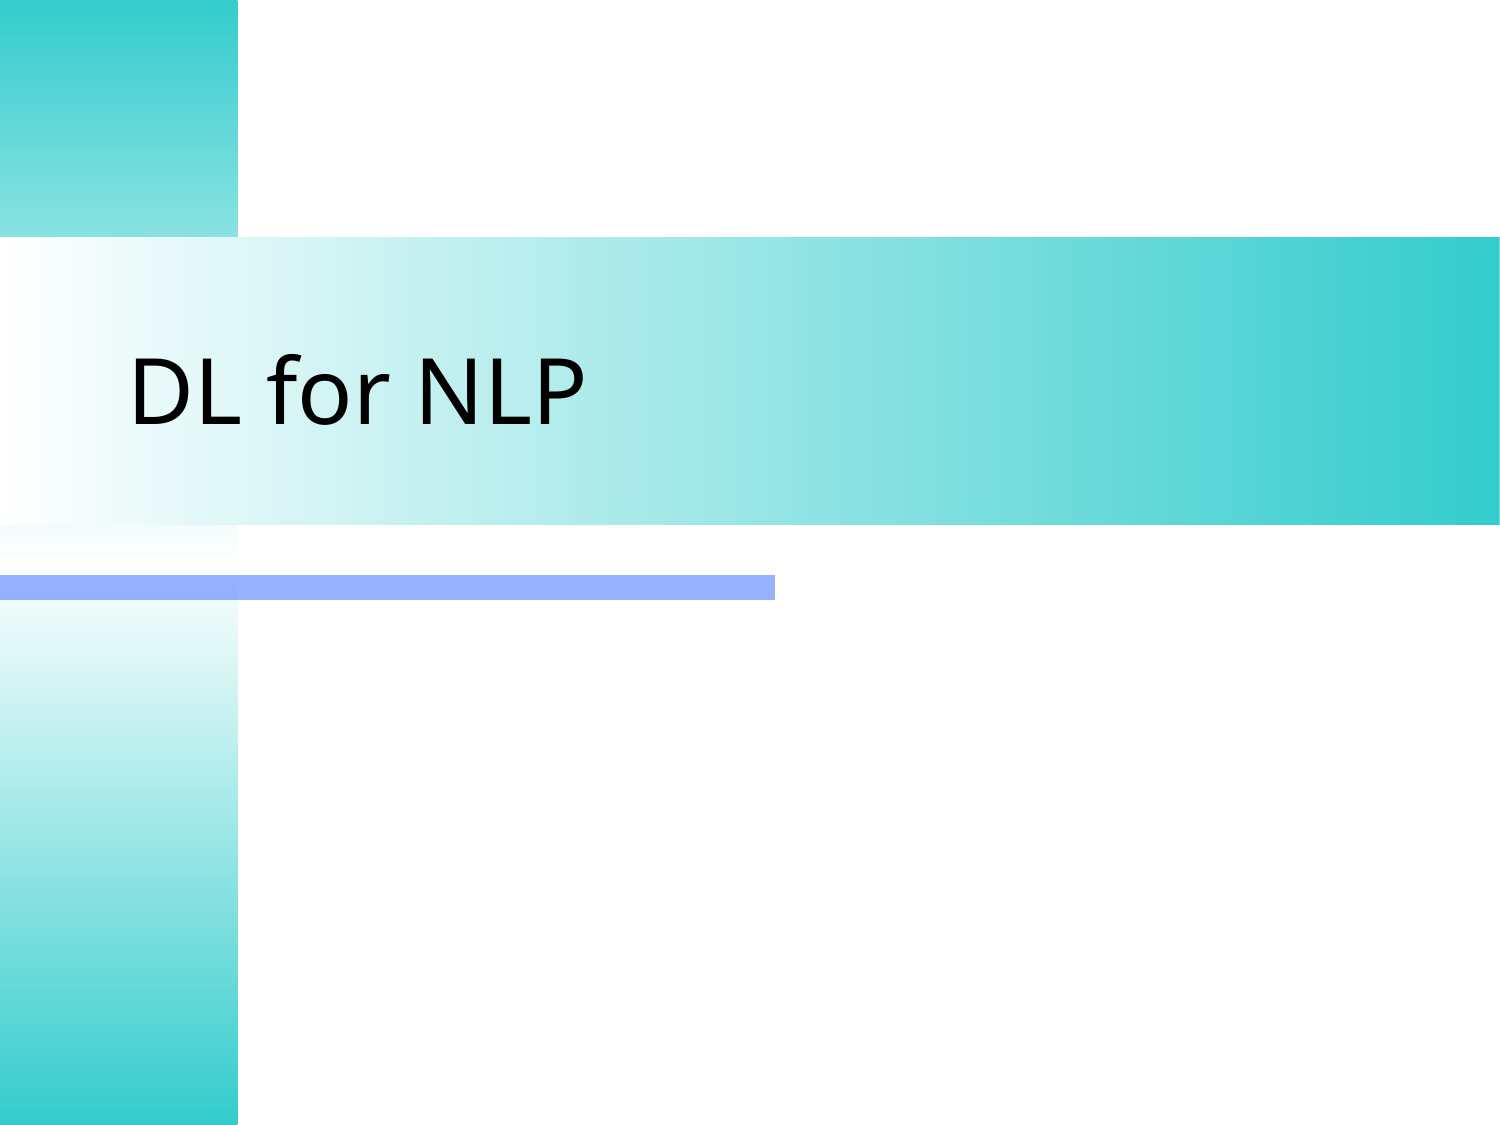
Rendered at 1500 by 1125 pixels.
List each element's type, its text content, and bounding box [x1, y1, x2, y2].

title DL for NLP [112, 274, 1388, 501]
